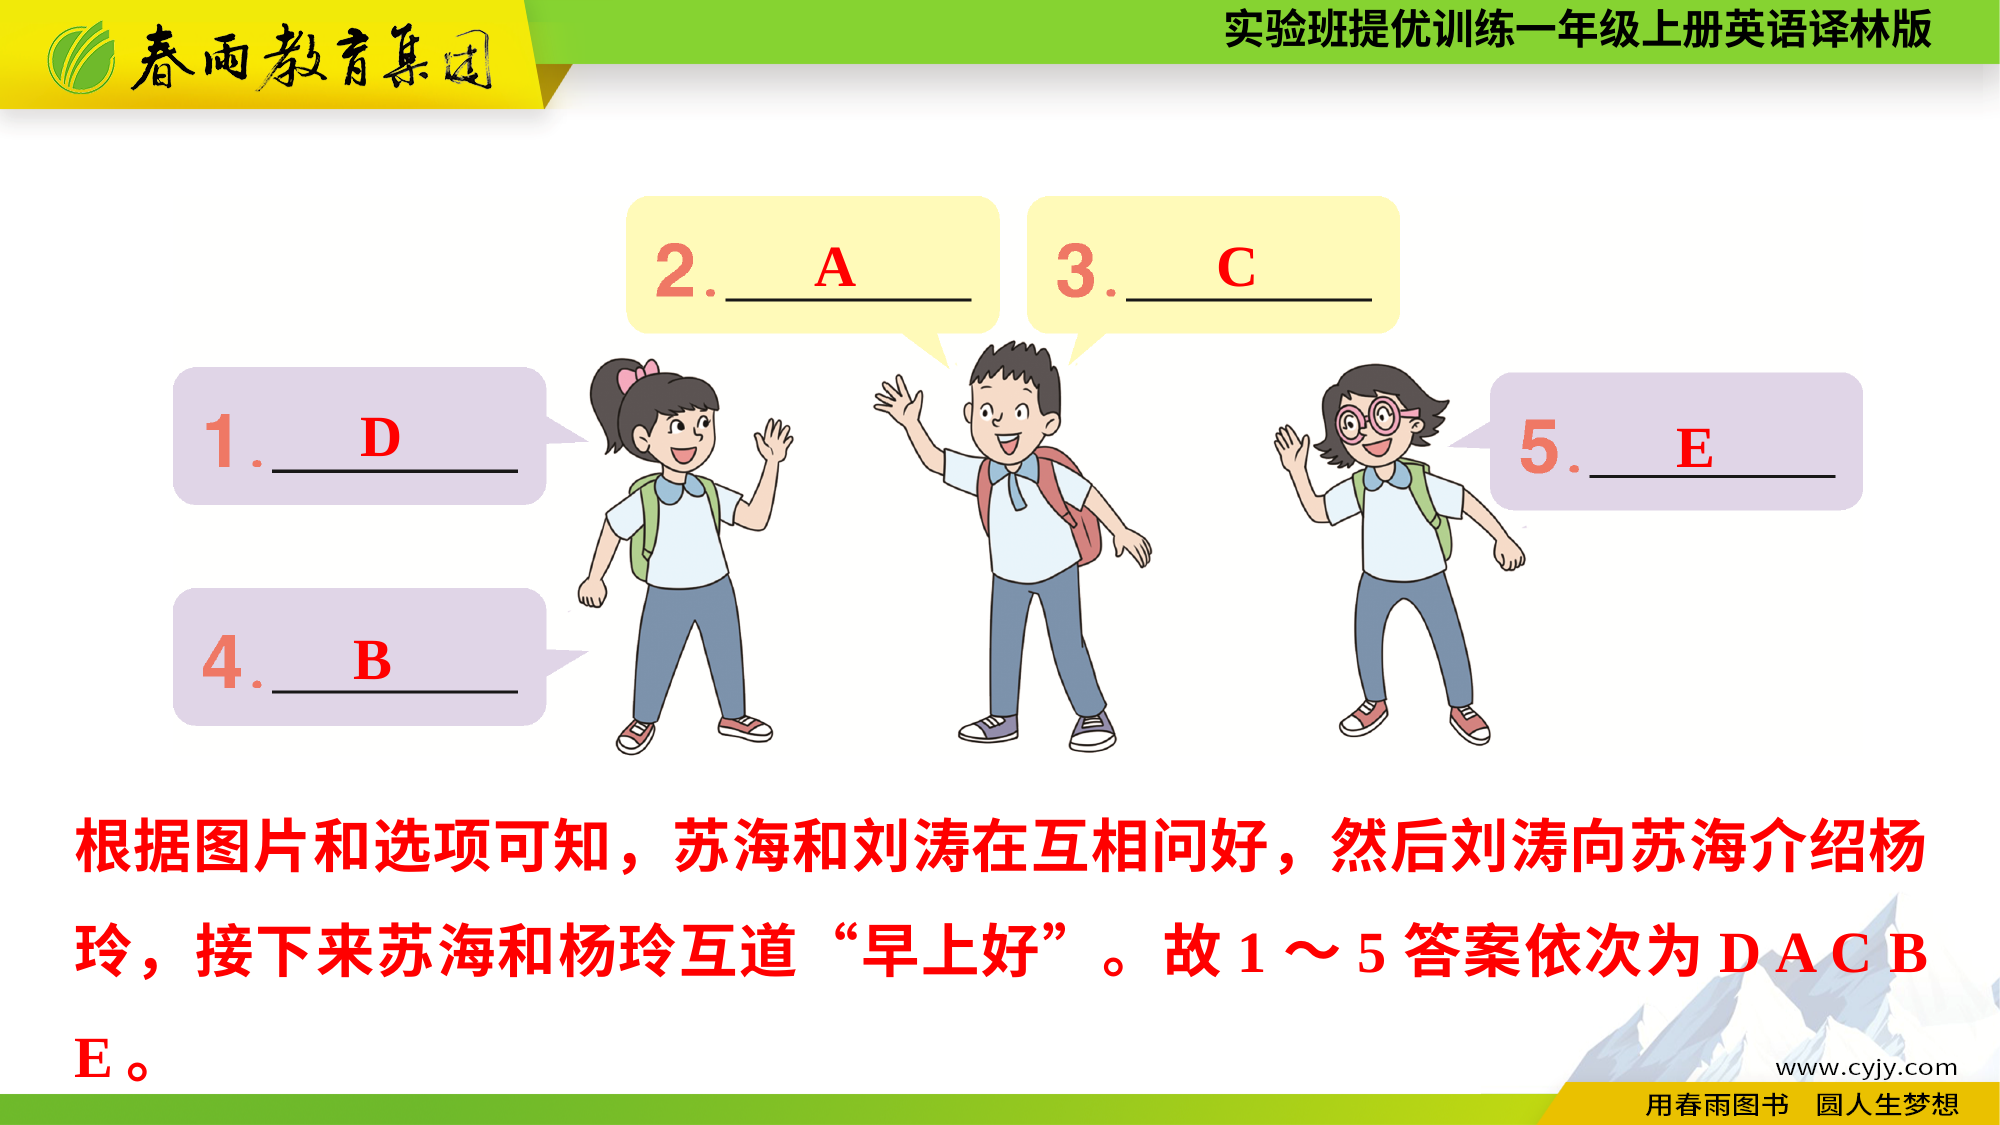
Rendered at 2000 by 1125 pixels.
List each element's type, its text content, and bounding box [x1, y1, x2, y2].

picture [0, 0, 2000, 1125]
list 根据图片和选项可知，苏海和刘涛在互相问好，然后刘涛向苏海介绍杨玲，接下来苏海和杨玲互道“早上好”。故1～5答案依次为D A C B E。 [59, 766, 1944, 981]
